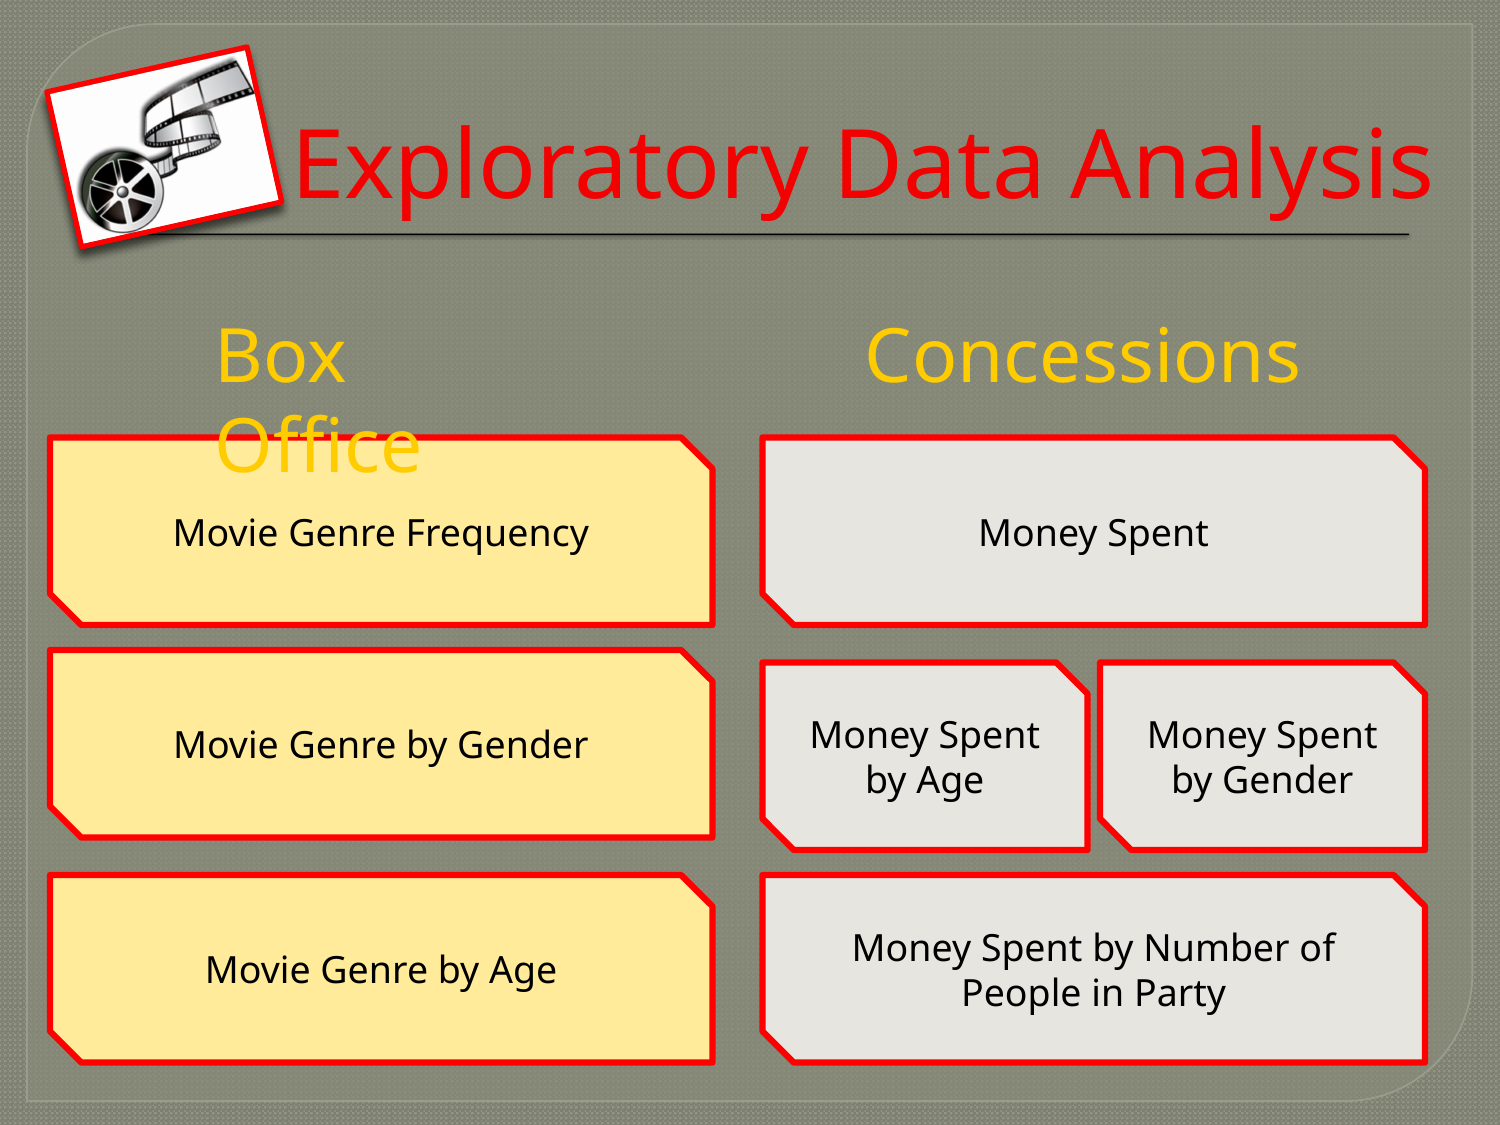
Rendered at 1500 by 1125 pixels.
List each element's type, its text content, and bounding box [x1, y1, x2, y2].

text_box Money Spent by Gender [1096, 659, 1429, 854]
text_box Money Spent [759, 434, 1429, 629]
title Exploratory Data Analysis [99, 37, 1450, 225]
text_box Box Office [199, 299, 588, 495]
text_box Concessions [849, 299, 1338, 405]
picture [51, 51, 278, 243]
text_box Movie Genre by Gender [46, 646, 716, 841]
text_box Money Spent by Number of People in Party [759, 871, 1429, 1066]
text_box Movie Genre Frequency [46, 434, 716, 629]
text_box Money Spent by Age [759, 659, 1091, 854]
text_box Movie Genre by Age [46, 871, 716, 1066]
